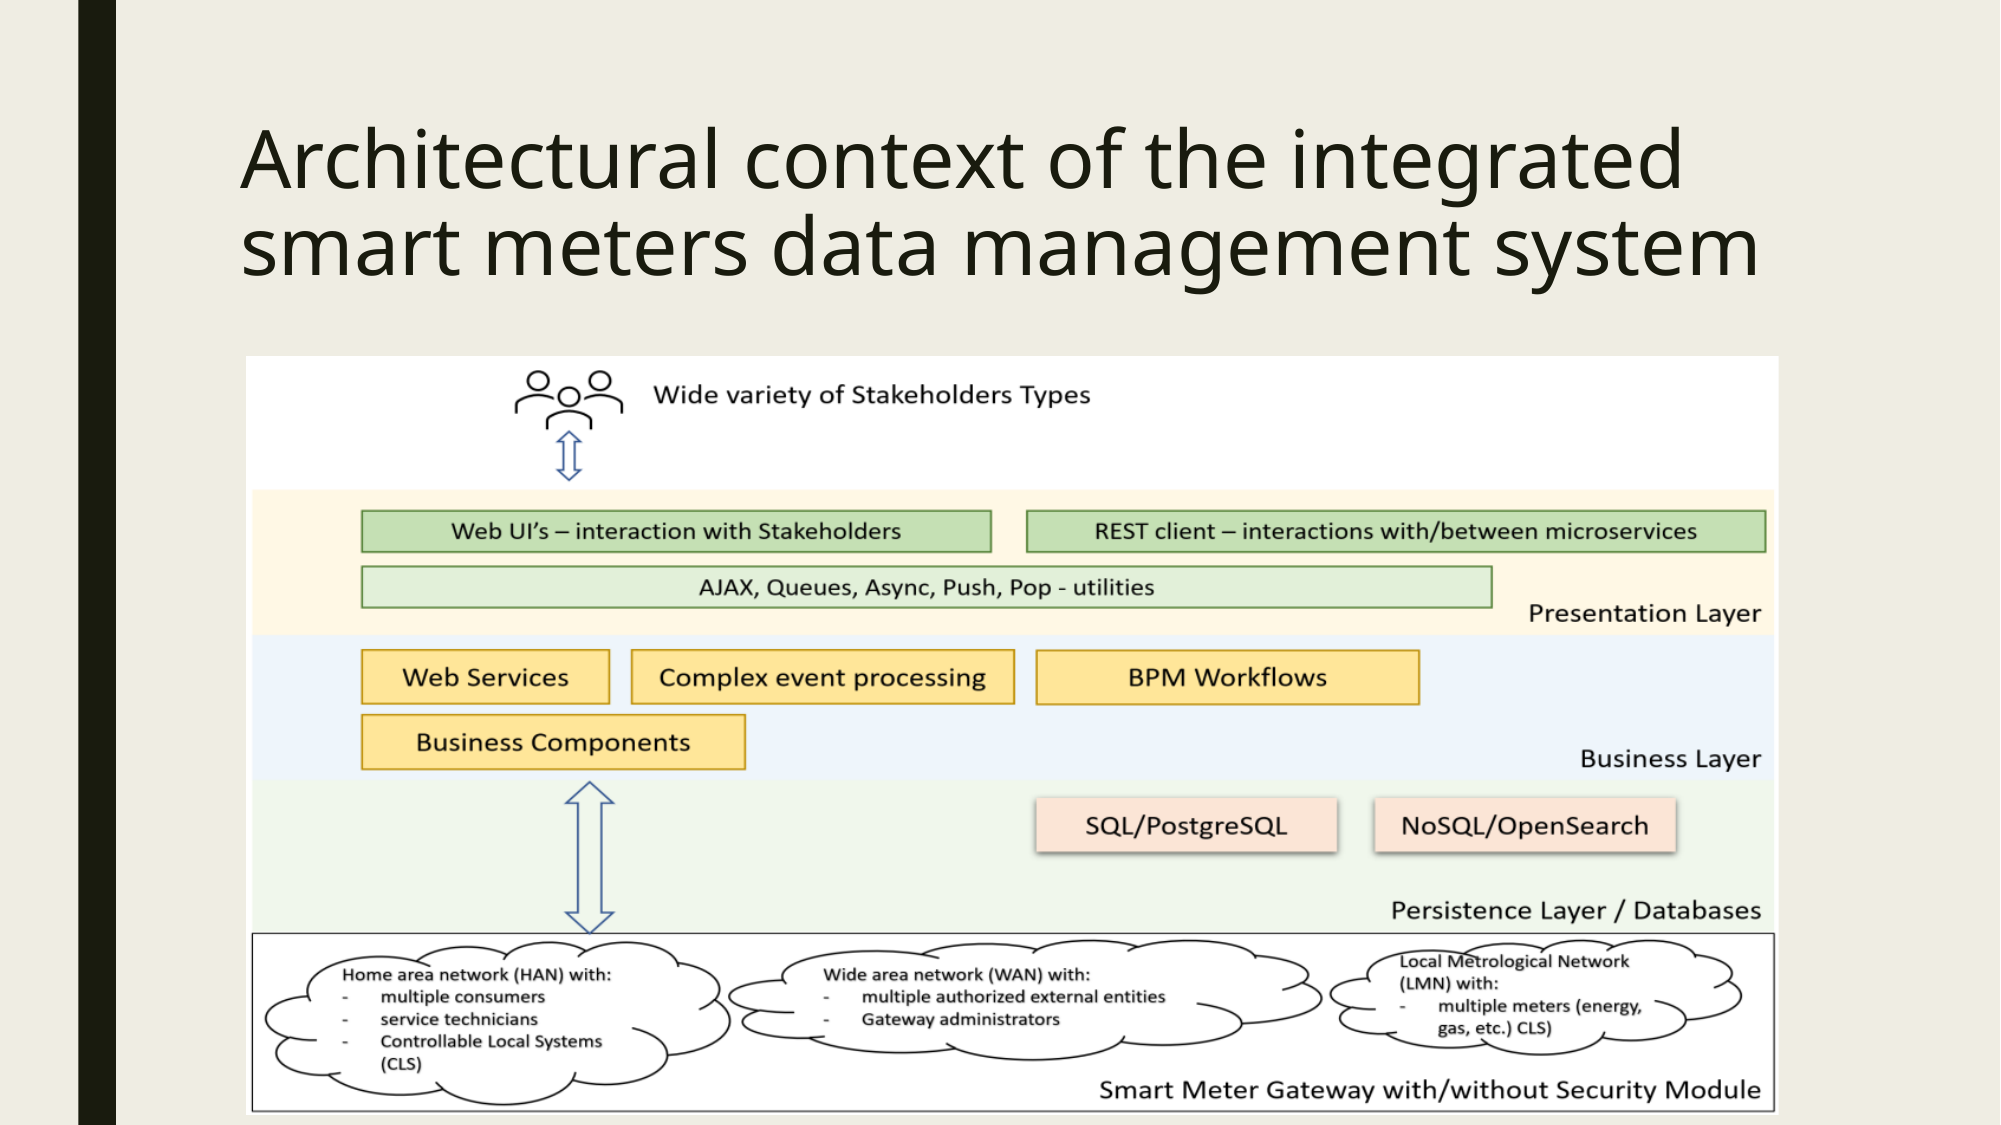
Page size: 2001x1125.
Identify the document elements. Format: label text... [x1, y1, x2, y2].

title Architectural context of the integrated smart meters data management system [225, 112, 1800, 357]
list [246, 356, 1779, 1115]
